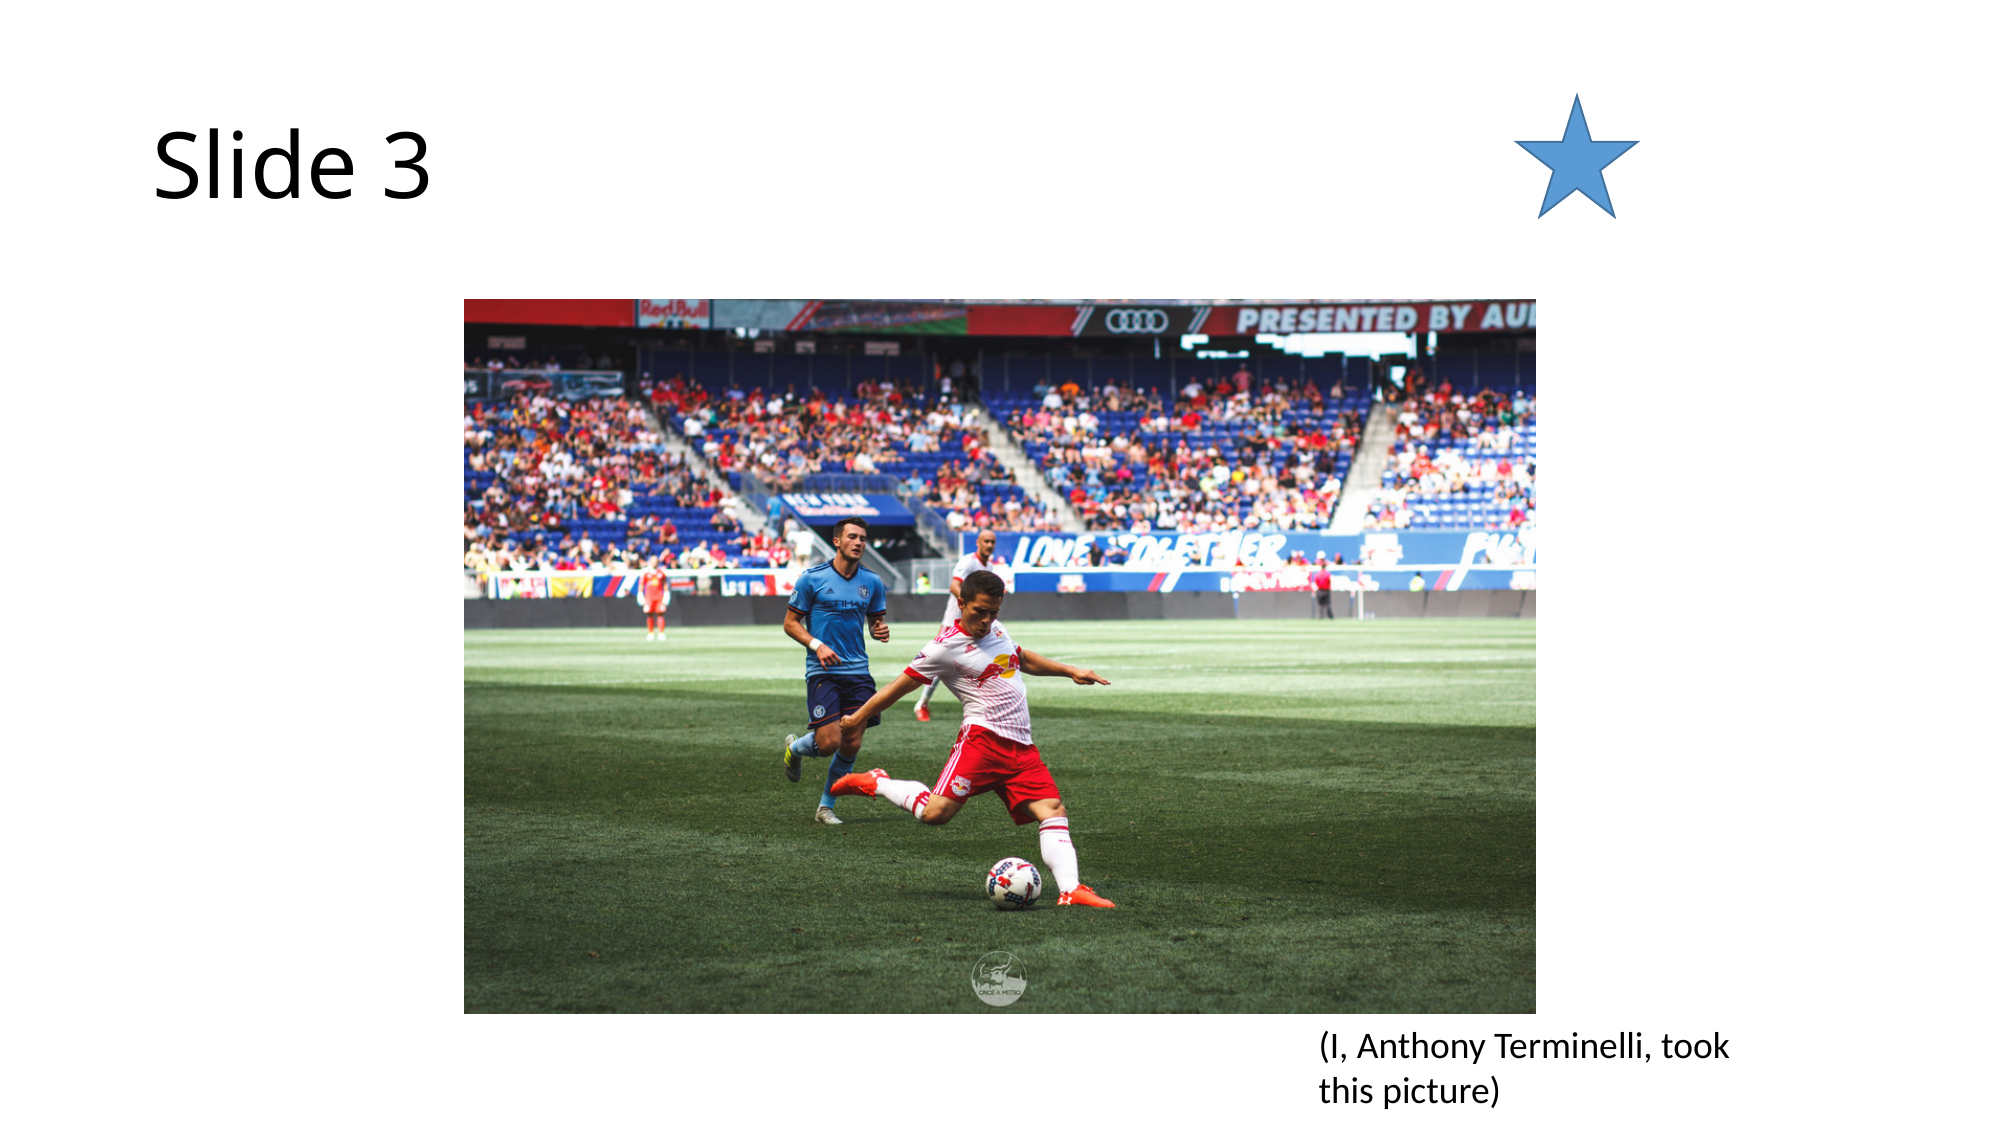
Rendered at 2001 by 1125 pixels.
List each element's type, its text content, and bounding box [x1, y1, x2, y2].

title Slide 3 [137, 59, 1863, 278]
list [464, 299, 1535, 1014]
text_box (I, Anthony Terminelli, took this picture) [1303, 1013, 1767, 1118]
text_box [1513, 92, 1641, 220]
